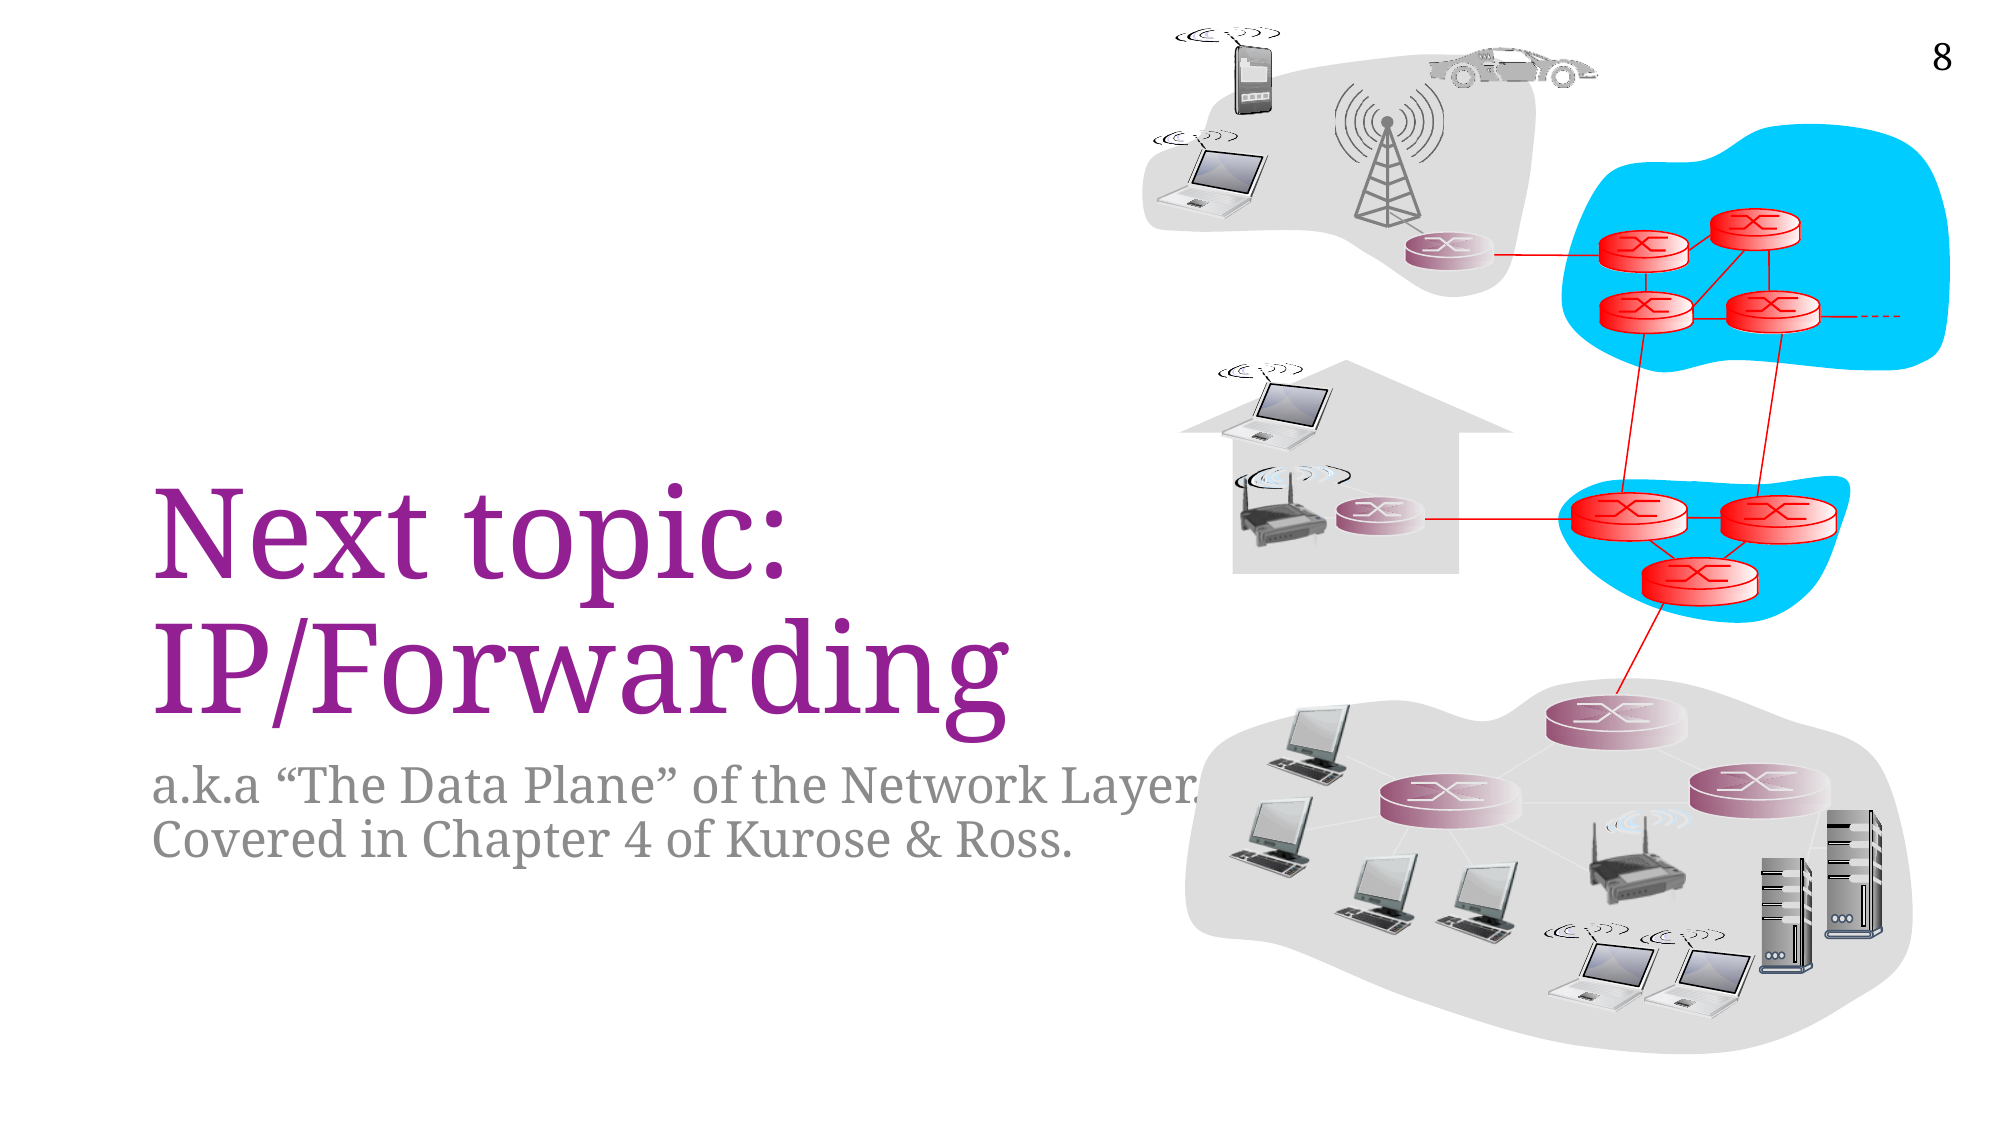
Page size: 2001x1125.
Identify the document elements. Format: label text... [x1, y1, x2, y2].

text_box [1140, 25, 1953, 1058]
title Next topic: IP/Forwarding [136, 280, 1079, 749]
list a.k.a “The Data Plane” of the Network Layer. Covered in Chapter 4 of Kurose & Ross. [136, 752, 1140, 999]
